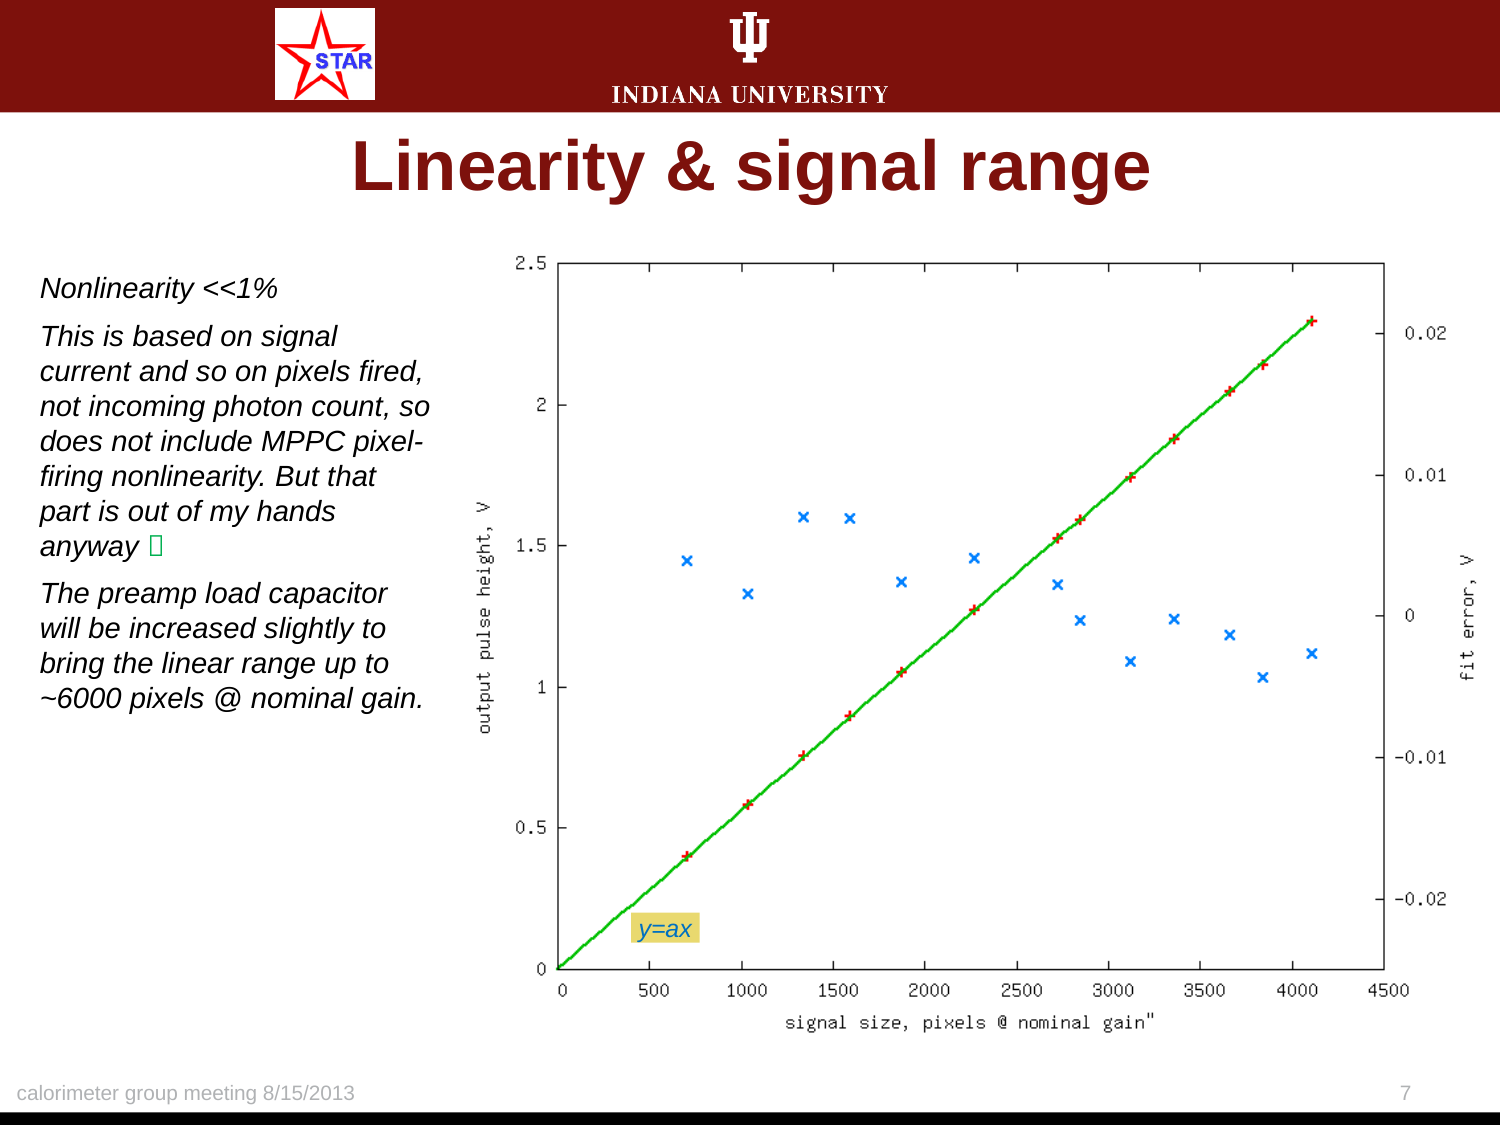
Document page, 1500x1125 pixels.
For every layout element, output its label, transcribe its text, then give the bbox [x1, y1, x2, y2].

title Linearity & signal range [87, 112, 1417, 213]
text_box Nonlinearity <<1% This is based on signal current and so on pixels fired, not incoming photon count, so does not include MPPC pixel-firing nonlinearity. But that part is out of my hands anyway  The preamp load capacitor will be increased slightly to bring the linear range up to ~6000 pixels @ nominal gain. [24, 262, 436, 722]
picture [275, 8, 375, 100]
picture [441, 243, 1500, 1038]
picture [612, 12, 888, 103]
